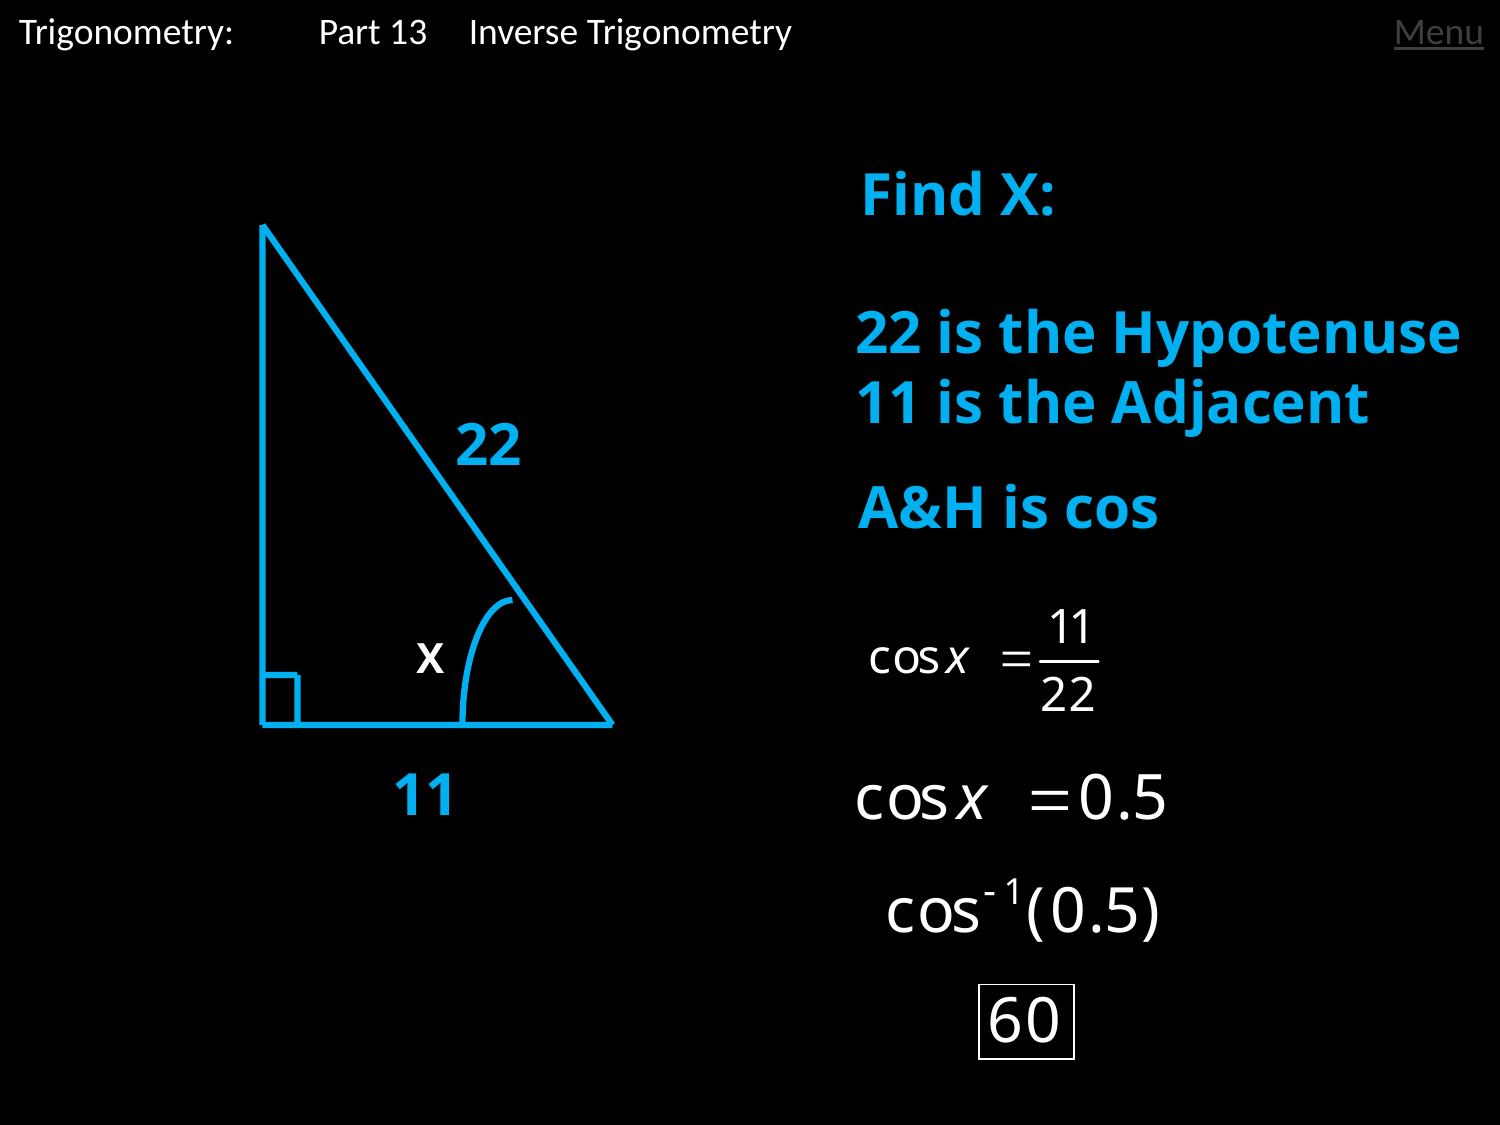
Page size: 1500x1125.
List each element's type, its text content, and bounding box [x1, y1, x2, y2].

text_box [846, 762, 1181, 836]
text_box Menu [1379, 0, 1500, 60]
text_box 11 [377, 750, 475, 835]
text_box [979, 985, 1074, 1059]
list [862, 590, 1108, 722]
text_box Find X: [845, 149, 1071, 235]
text_box A&H is cos [843, 462, 1175, 548]
text_box [0, 0, 1500, 64]
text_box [262, 224, 613, 726]
text_box 22 is the Hypotenuse 11 is the Adjacent [840, 287, 1478, 443]
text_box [877, 859, 1176, 960]
text_box Trigonometry: Part 13 Inverse Trigonometry [3, 0, 808, 60]
